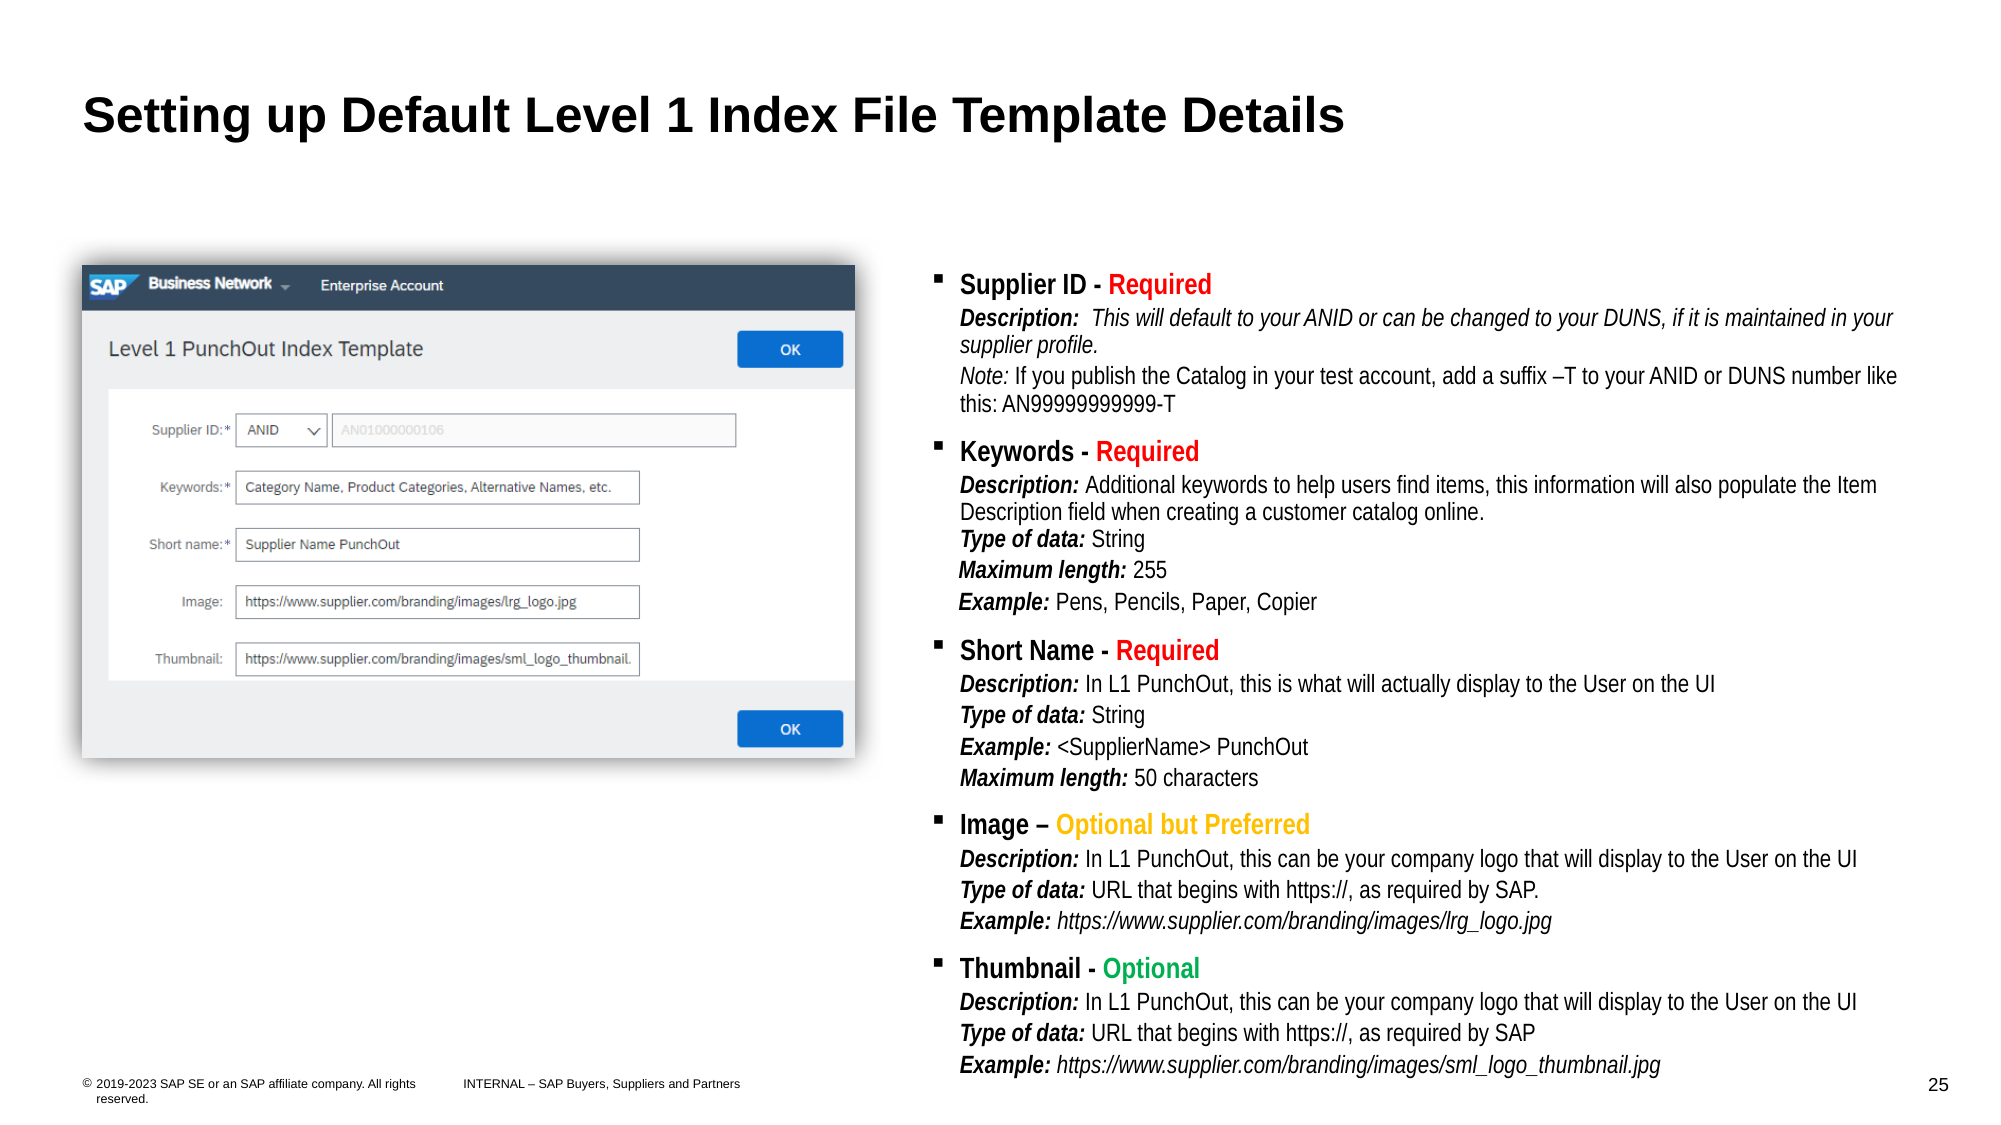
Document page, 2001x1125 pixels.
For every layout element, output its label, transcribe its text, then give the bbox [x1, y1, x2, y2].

text_box Short Name - Required Description: In L1 PunchOut, this is what will actually display to the User on the UI Type of data: String Example: <SupplierName> PunchOut Maximum length: 50 characters [916, 631, 1918, 799]
text_box Keywords - Required Description: Additional keywords to help users find items, this information will also populate the Item Description field when creating a customer catalog online. Type of data: String Maximum length: 255 Example: Pens, Pencils, Paper, Copier [916, 432, 1918, 623]
text_box Thumbnail - Optional Description: In L1 PunchOut, this can be your company logo that will display to the User on the UI Type of data: URL that begins with https://, as required by SAP Example: https://www.supplier.com/branding/images/sml_logo_thumbnail.jpg [916, 949, 1918, 1086]
text_box Image – Optional but Preferred Description: In L1 PunchOut, this can be your company logo that will display to the User on the UI Type of data: URL that begins with https://, as required by SAP. Example: https://www.supplier.com/branding/images/lrg_logo.jpg [916, 806, 1918, 943]
text_box Supplier ID - Required Description: This will default to your ANID or can be changed to your DUNS, if it is maintained in your supplier profile. Note: If you publish the Catalog in your test account, add a suffix –T to your ANID or DUNS number like this: AN99999999999-T [916, 265, 1918, 425]
title Setting up Default Level 1 Index File Template Details [82, 82, 1918, 144]
picture [82, 265, 856, 758]
